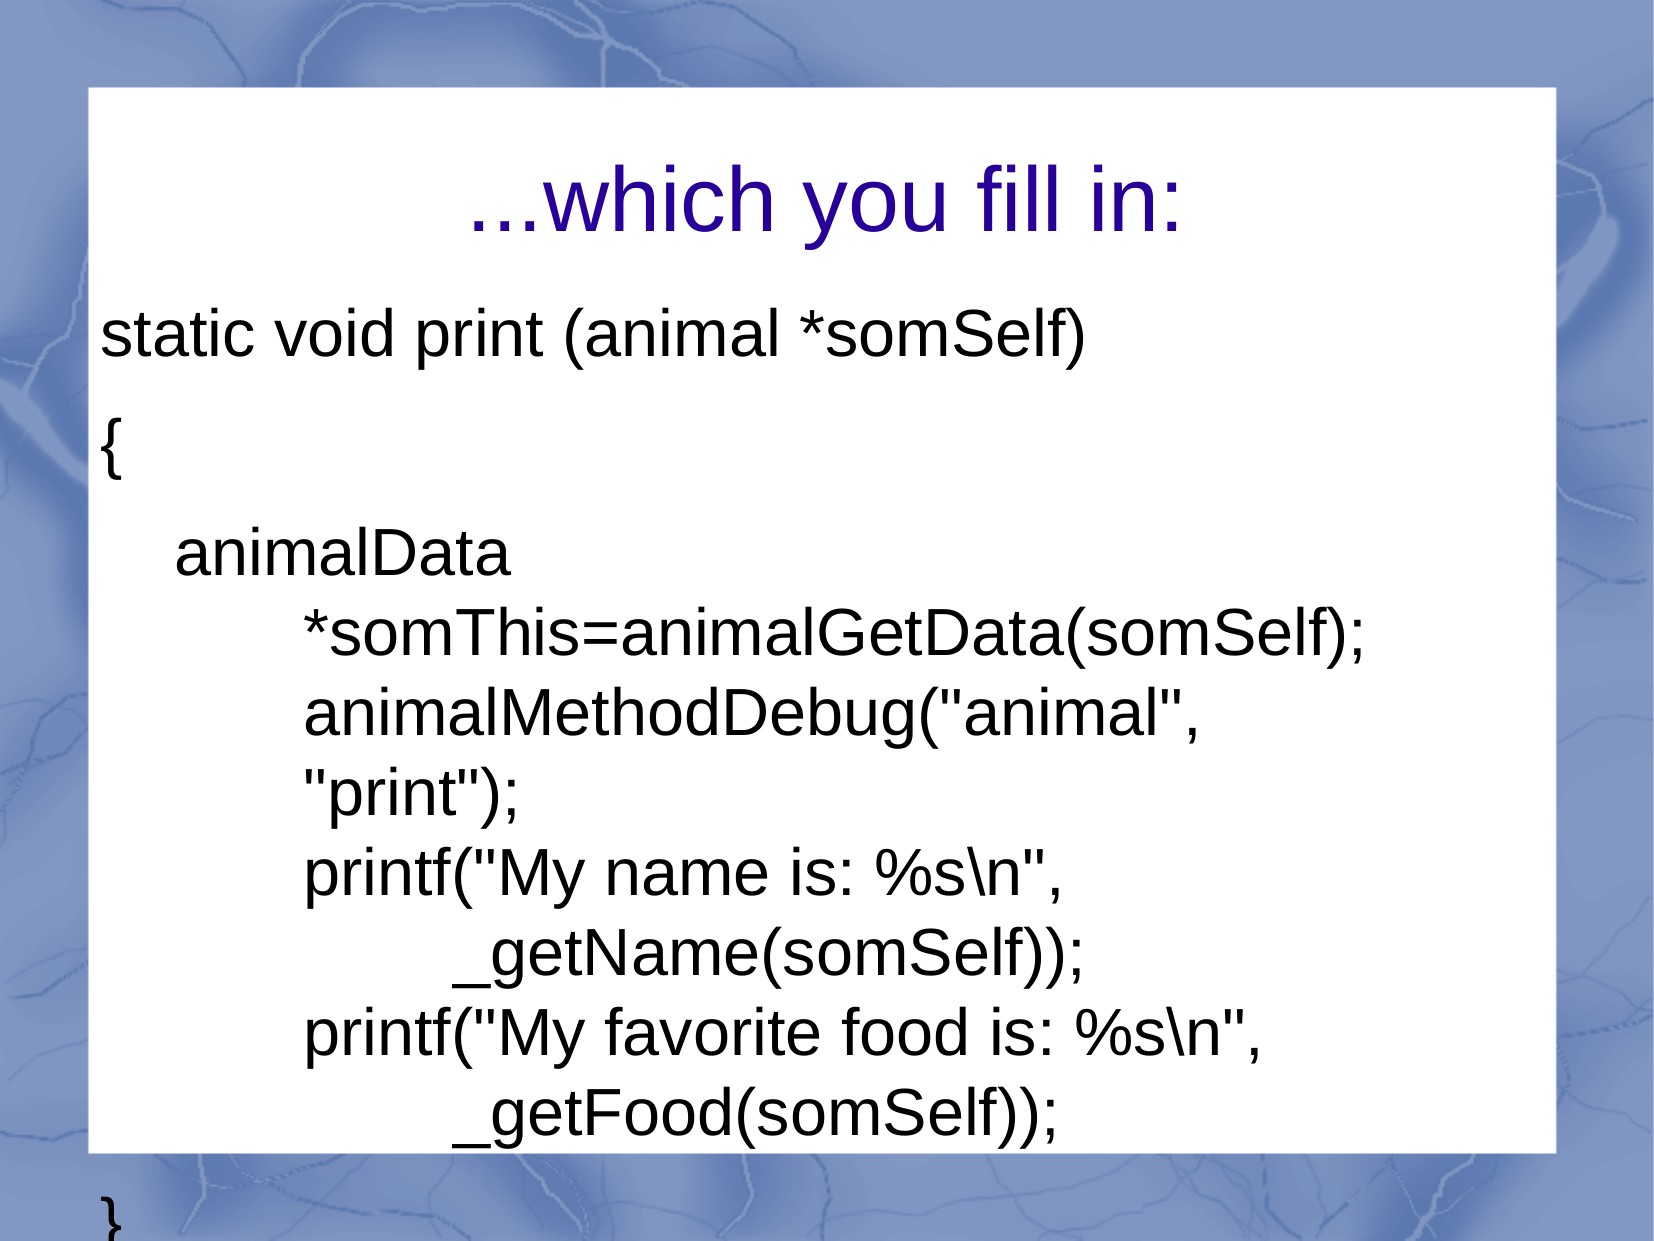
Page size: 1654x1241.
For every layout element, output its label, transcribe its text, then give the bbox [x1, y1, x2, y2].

picture [0, 0, 1654, 1241]
list static void print (animal *somSelf) { animalData *somThis=animalGetData(somSelf); animalMethodDebug("animal", "print"); printf("My name is: %s\n", _getName(somSelf)); printf("My favorite food is: %s\n", _getFood(somSelf)); } [82, 290, 1571, 1202]
title ...which you fill in: [118, 90, 1536, 290]
